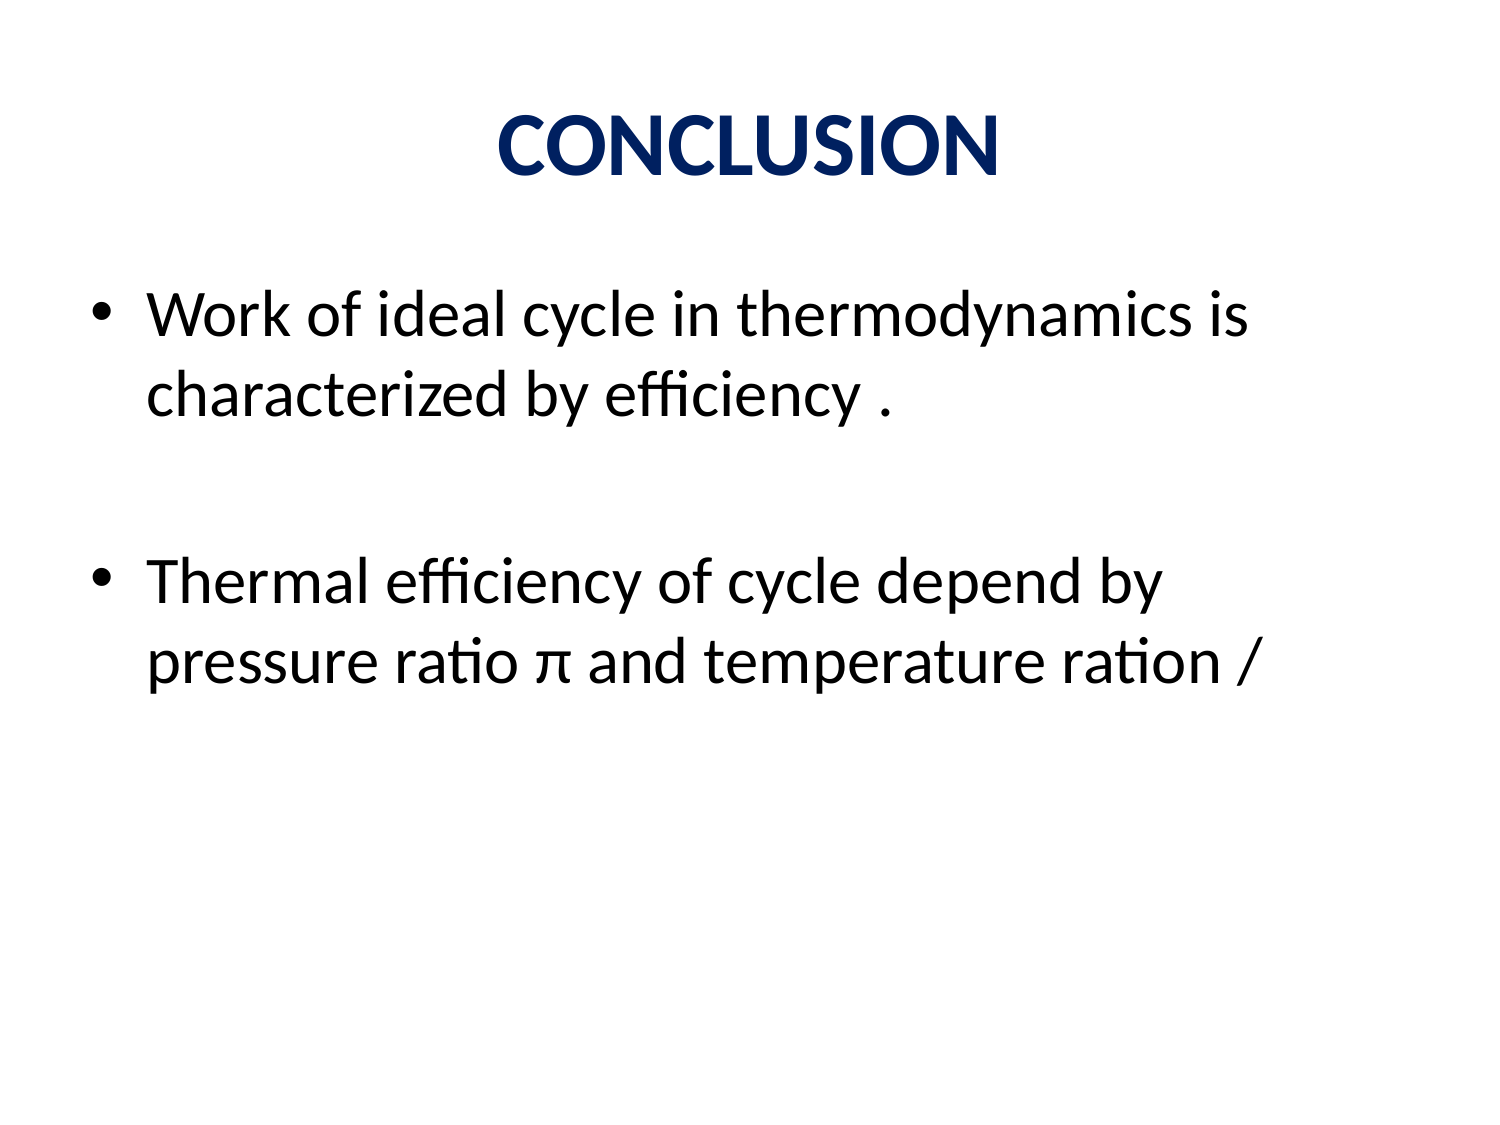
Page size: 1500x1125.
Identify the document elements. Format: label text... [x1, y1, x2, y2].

title CONCLUSION [75, 45, 1425, 233]
